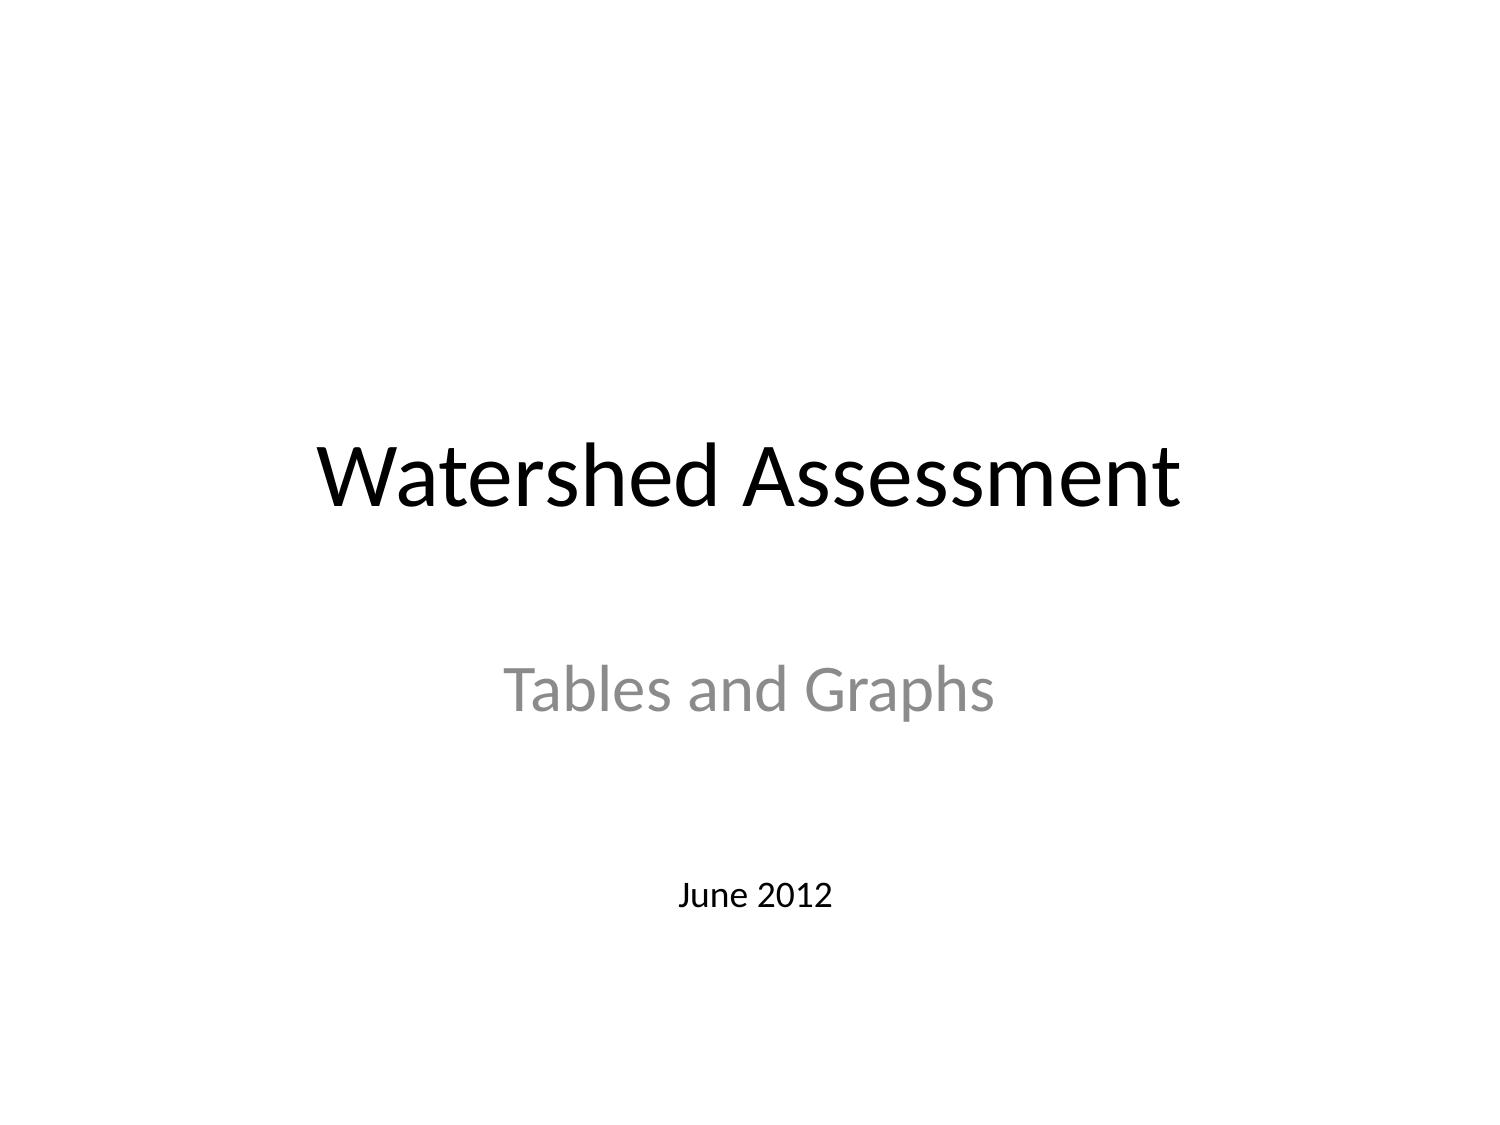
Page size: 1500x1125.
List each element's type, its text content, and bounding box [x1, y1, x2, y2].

title Watershed Assessment [112, 349, 1388, 591]
subtitle Tables and Graphs [225, 637, 1275, 925]
text_box June 2012 [663, 862, 848, 923]
